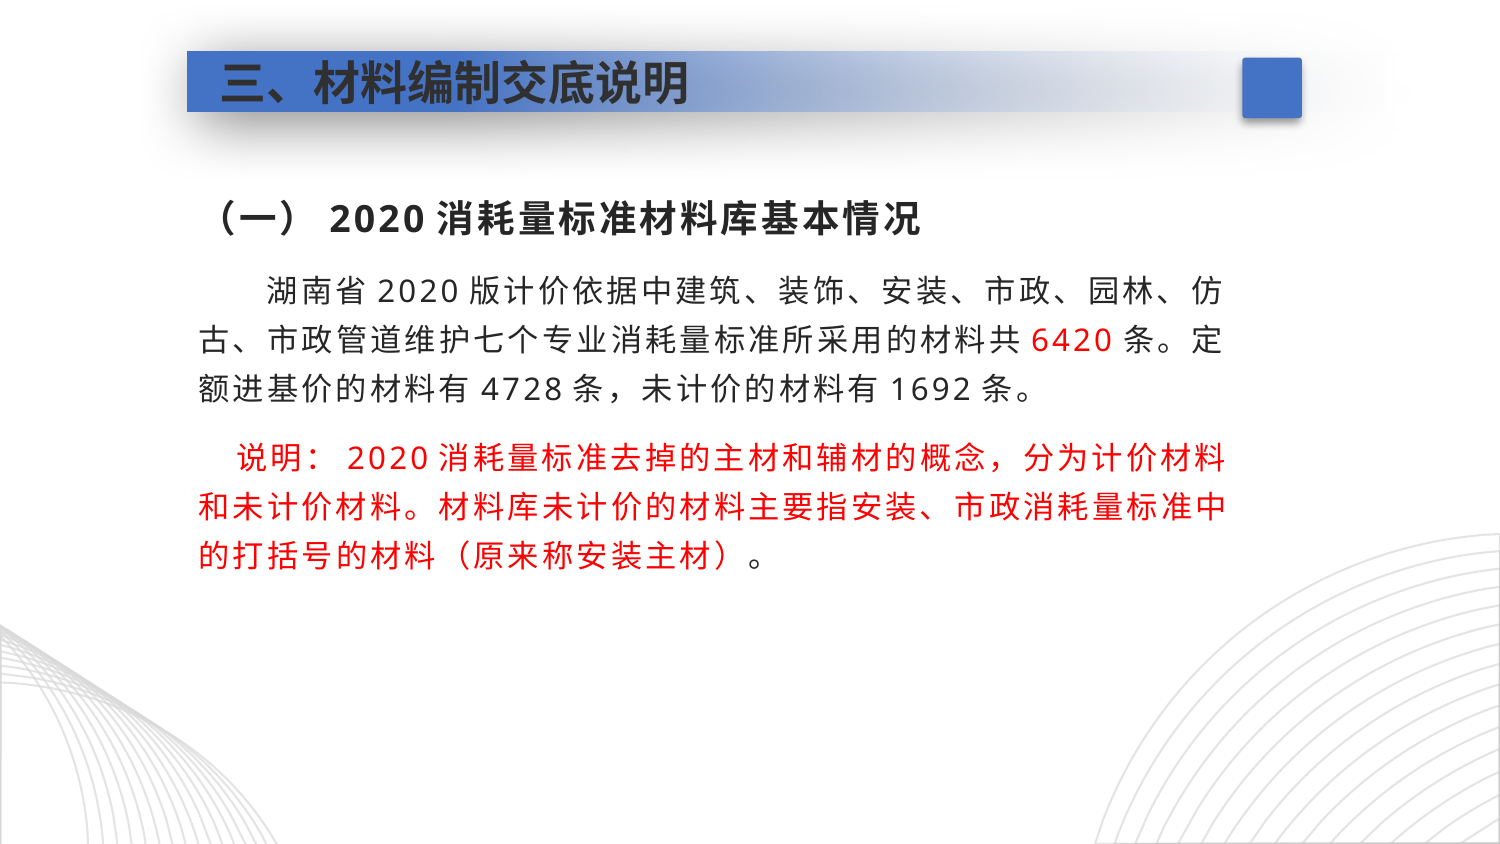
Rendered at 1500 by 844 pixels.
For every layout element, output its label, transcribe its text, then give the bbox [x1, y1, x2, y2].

list （一）2020消耗量标准材料库基本情况 湖南省2020版计价依据中建筑、装饰、安装、市政、园林、仿古、市政管道维护七个专业消耗量标准所采用的材料共6420条。定额进基价的材料有4728条，未计价的材料有1692条。 说明：2020消耗量标准去掉的主材和辅材的概念，分为计价材料和未计价材料。材料库未计价的材料主要指安装、市政消耗量标准中的打括号的材料（原来称安装主材）。 [187, 117, 1251, 646]
text_box [186, 51, 1389, 113]
text_box [1241, 56, 1304, 120]
title 三、材料编制交底说明 [203, 62, 1237, 117]
